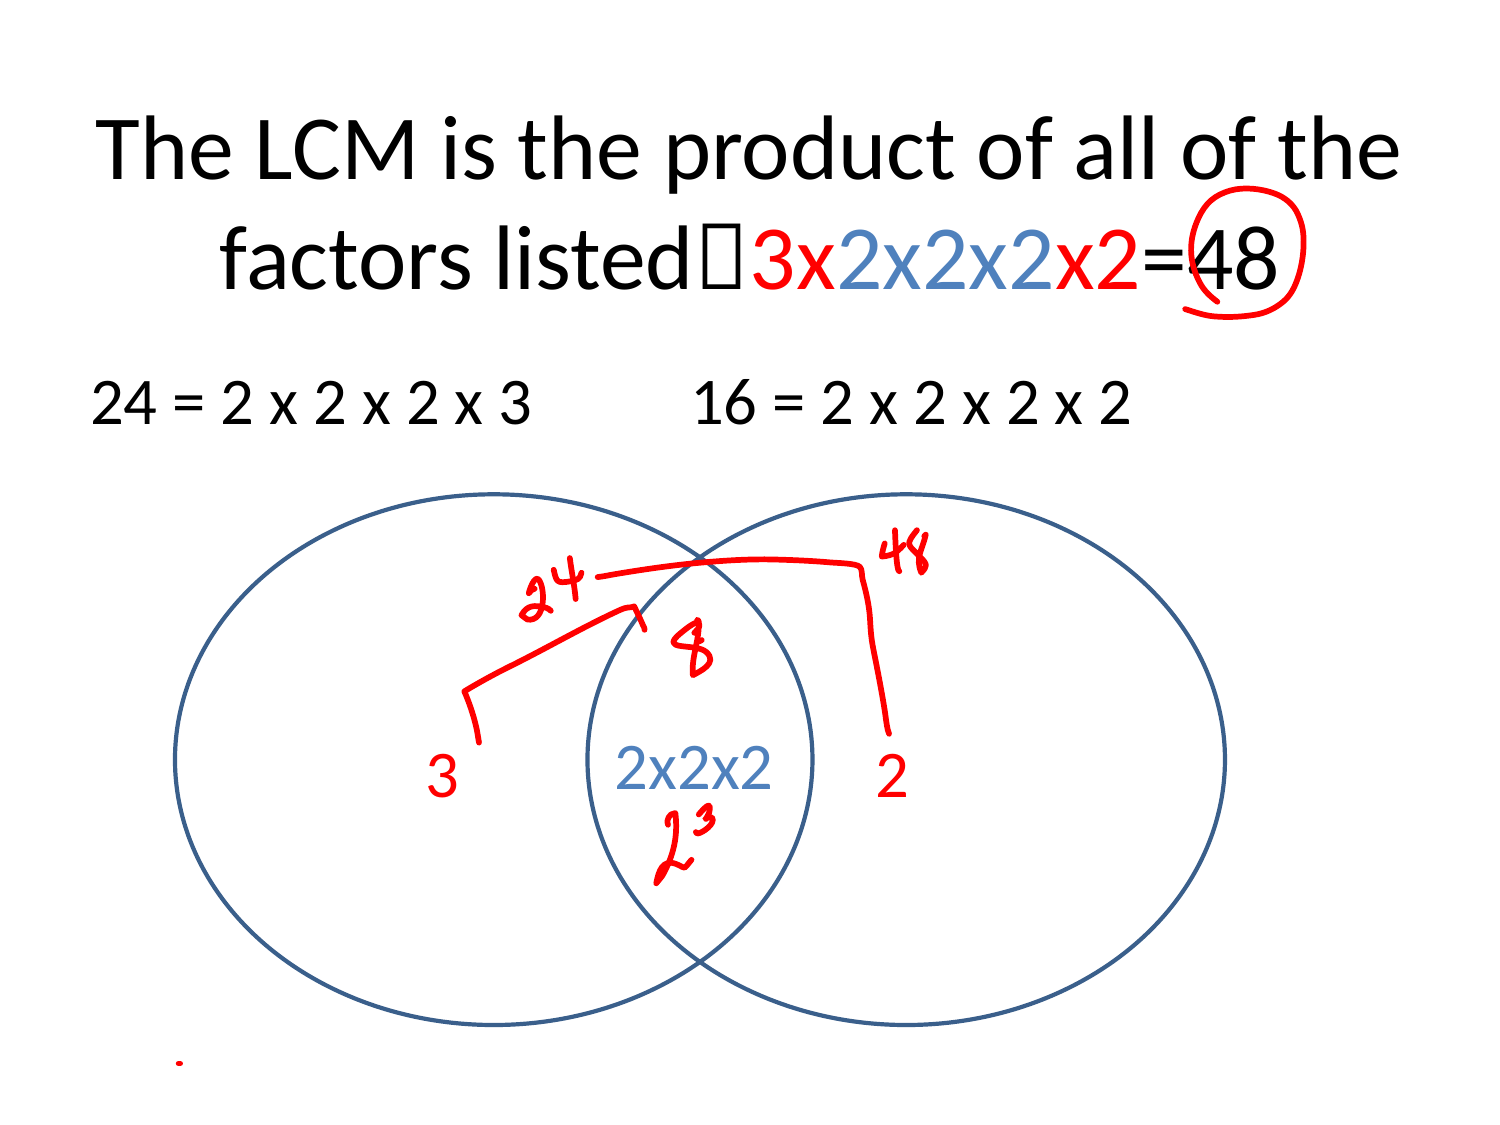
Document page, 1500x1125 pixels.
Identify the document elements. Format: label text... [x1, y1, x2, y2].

text_box 2x2x2 [889, 715, 982, 723]
text_box [588, 563, 882, 723]
text_box [631, 492, 1228, 1028]
title The LCM is the product of all of the factors listed3x2x2x2x2=48 [74, 44, 1426, 349]
text_box 2x2x2 [599, 715, 883, 723]
text_box 3 2 [260, 723, 1125, 898]
text_box [172, 492, 700, 1028]
list 24 = 2 x 2 x 2 x 3 16 = 2 x 2 x 2 x 2 [74, 349, 1426, 1006]
